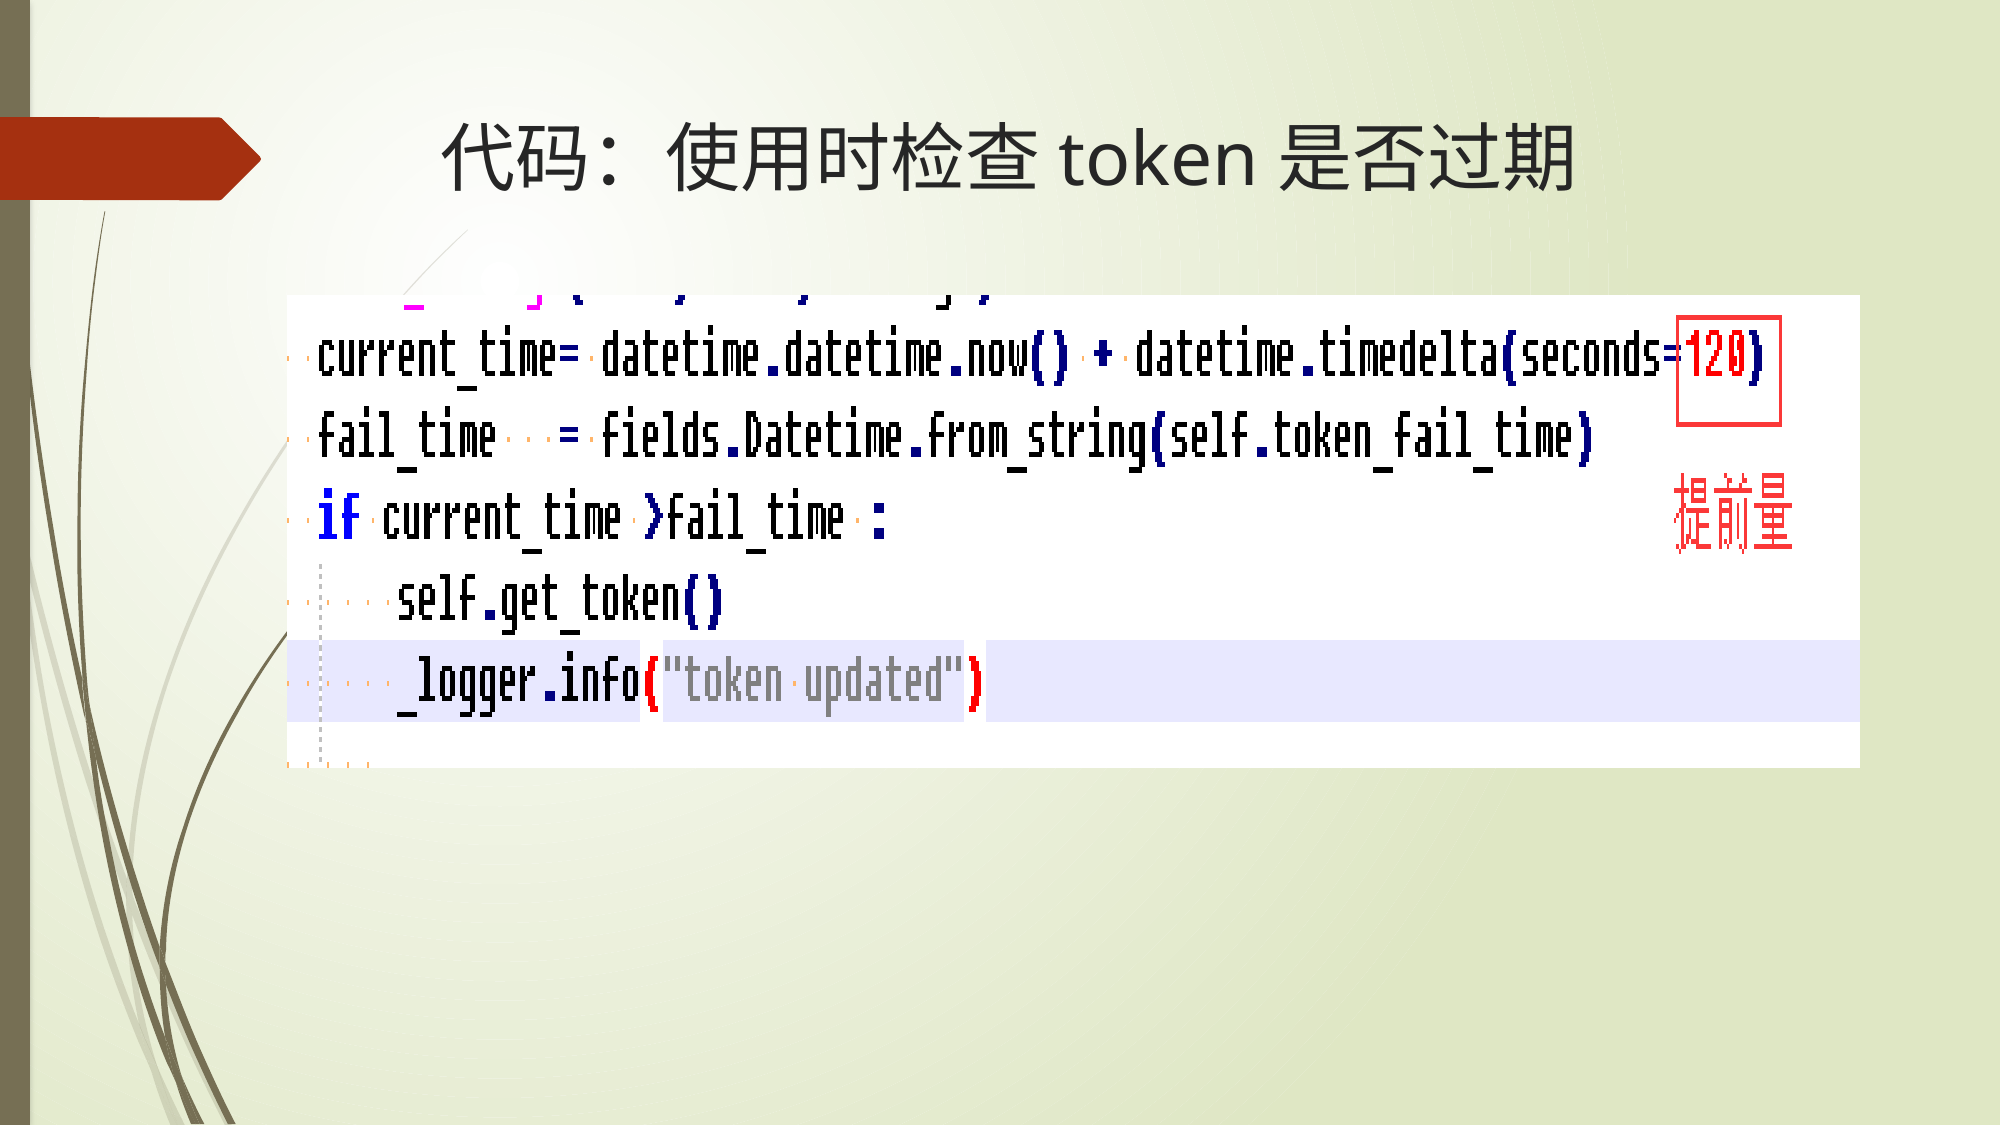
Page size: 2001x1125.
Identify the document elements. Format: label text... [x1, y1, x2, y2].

title 代码：使用时检查token是否过期 [425, 102, 1888, 313]
picture [286, 295, 1860, 769]
